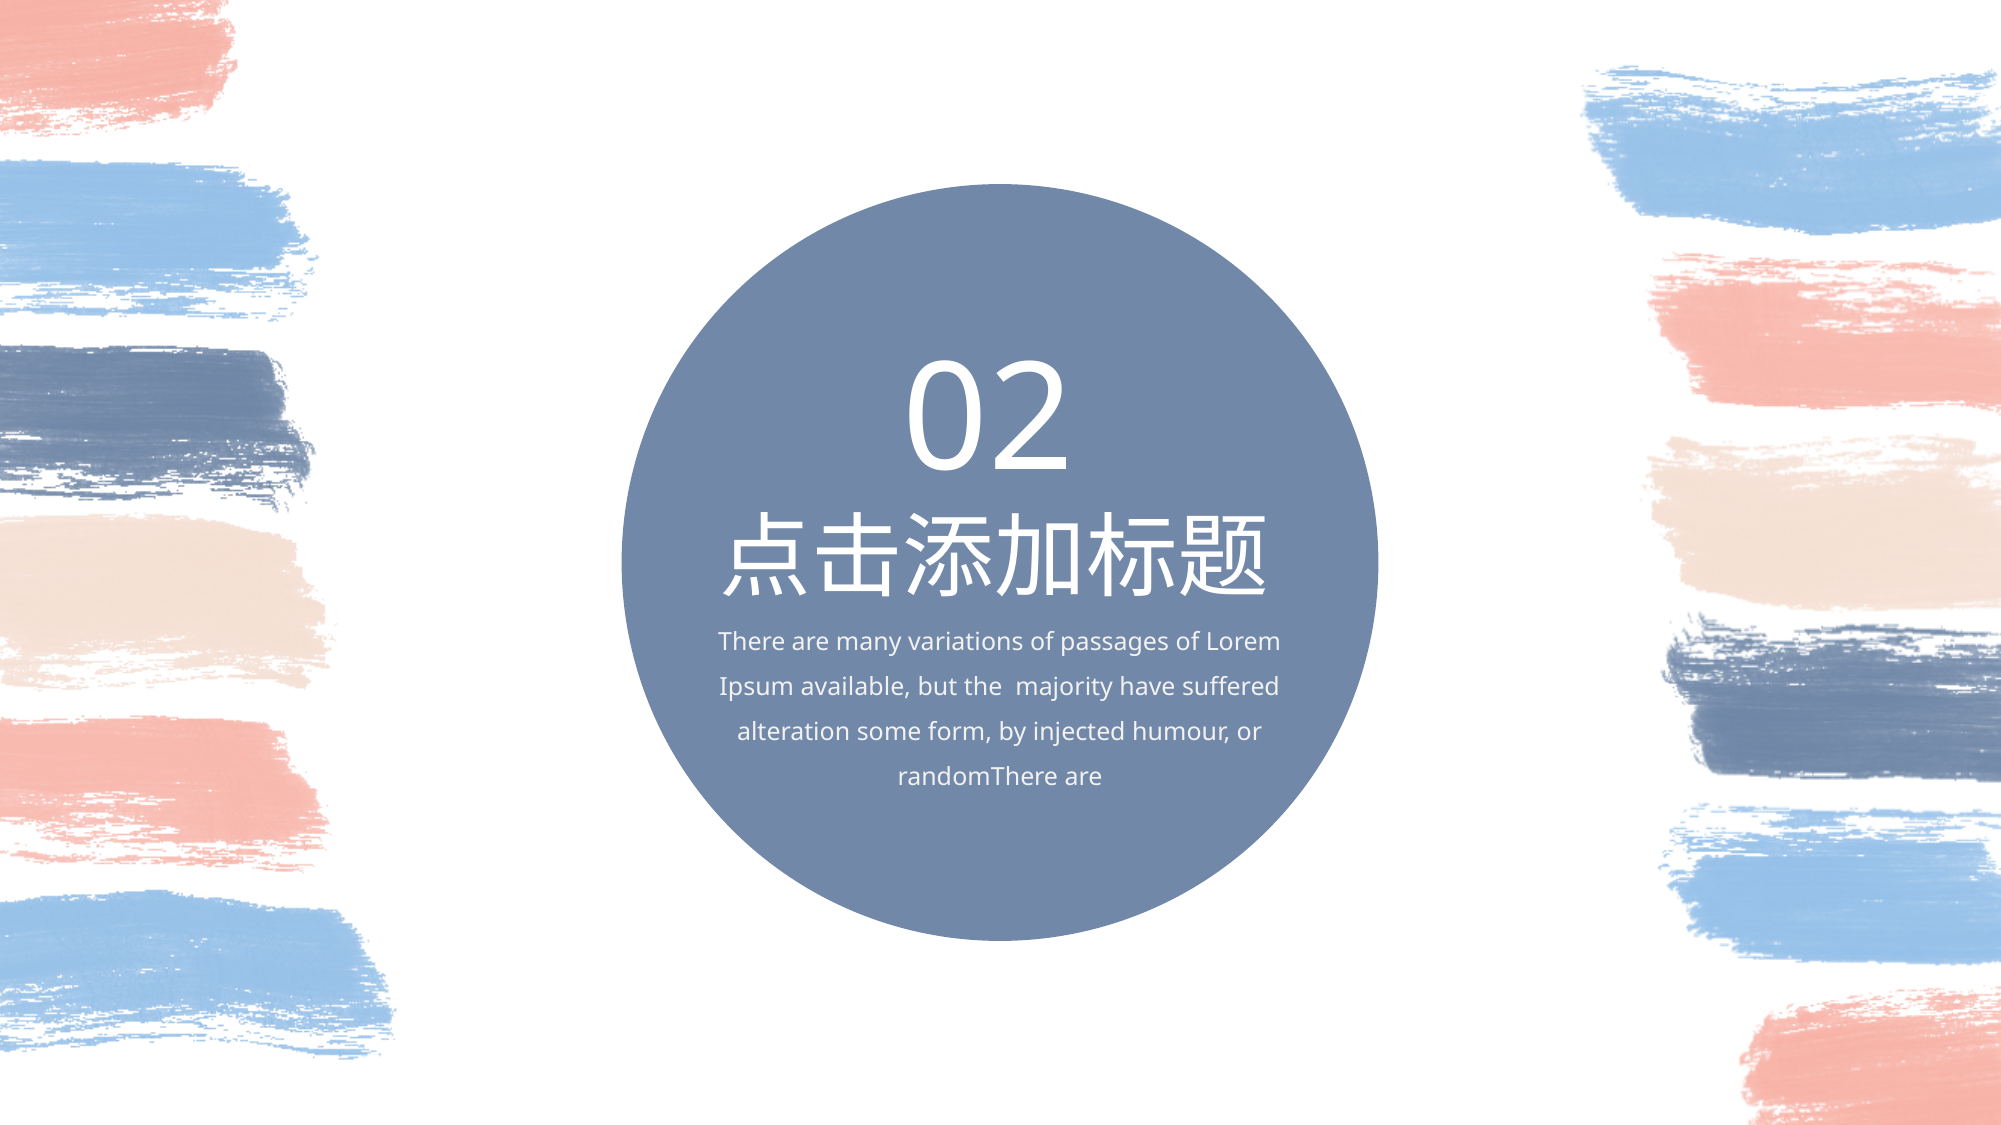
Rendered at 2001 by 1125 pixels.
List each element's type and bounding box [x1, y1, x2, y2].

picture [1465, 0, 2001, 1125]
text_box [1307, 339, 1380, 786]
text_box [700, 796, 1300, 942]
text_box [715, 183, 1285, 311]
text_box [693, 311, 1307, 796]
text_box [620, 339, 693, 786]
picture [0, 0, 511, 1125]
